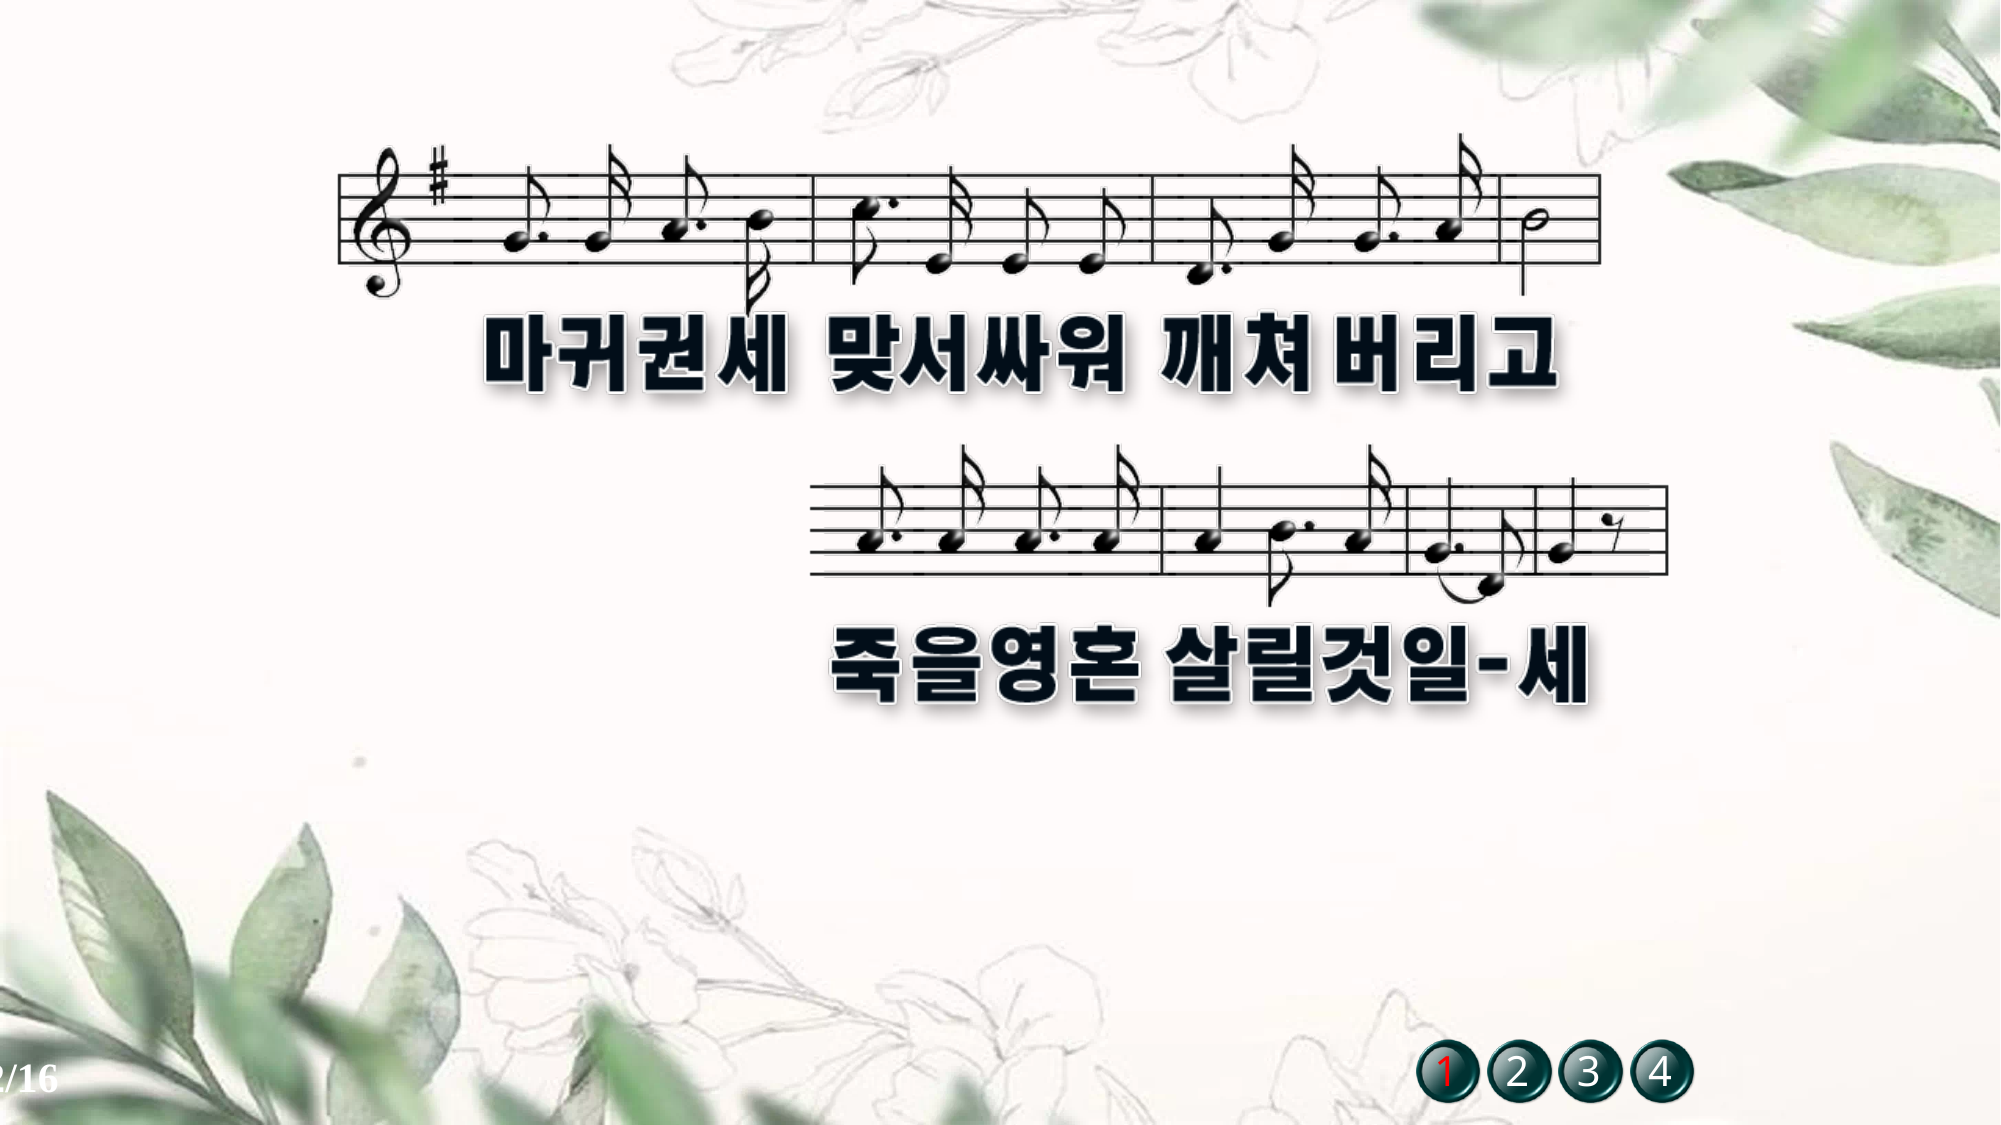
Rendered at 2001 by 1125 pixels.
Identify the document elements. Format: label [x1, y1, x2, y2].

text_box [1627, 1035, 1697, 1106]
text_box [1413, 1035, 1484, 1106]
picture [0, 0, 2001, 1125]
text_box [1555, 1035, 1626, 1106]
text_box [1484, 1035, 1555, 1106]
